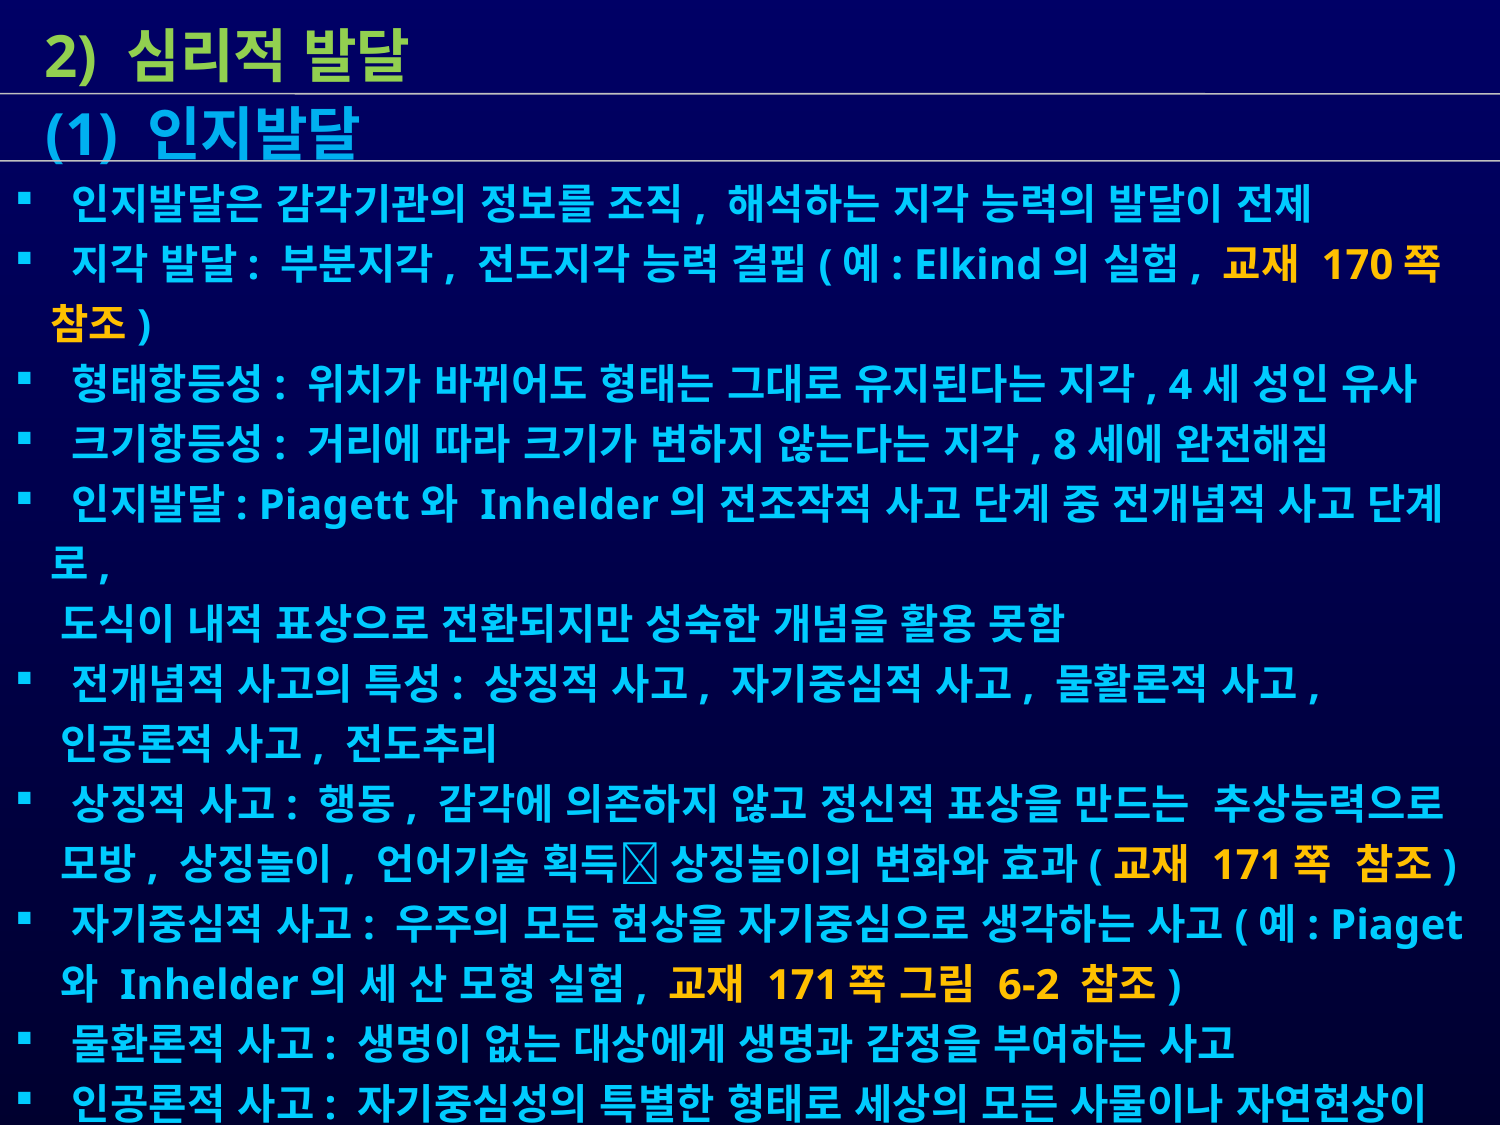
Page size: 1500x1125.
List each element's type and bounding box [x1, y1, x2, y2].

text_box [0, 11, 1500, 1125]
